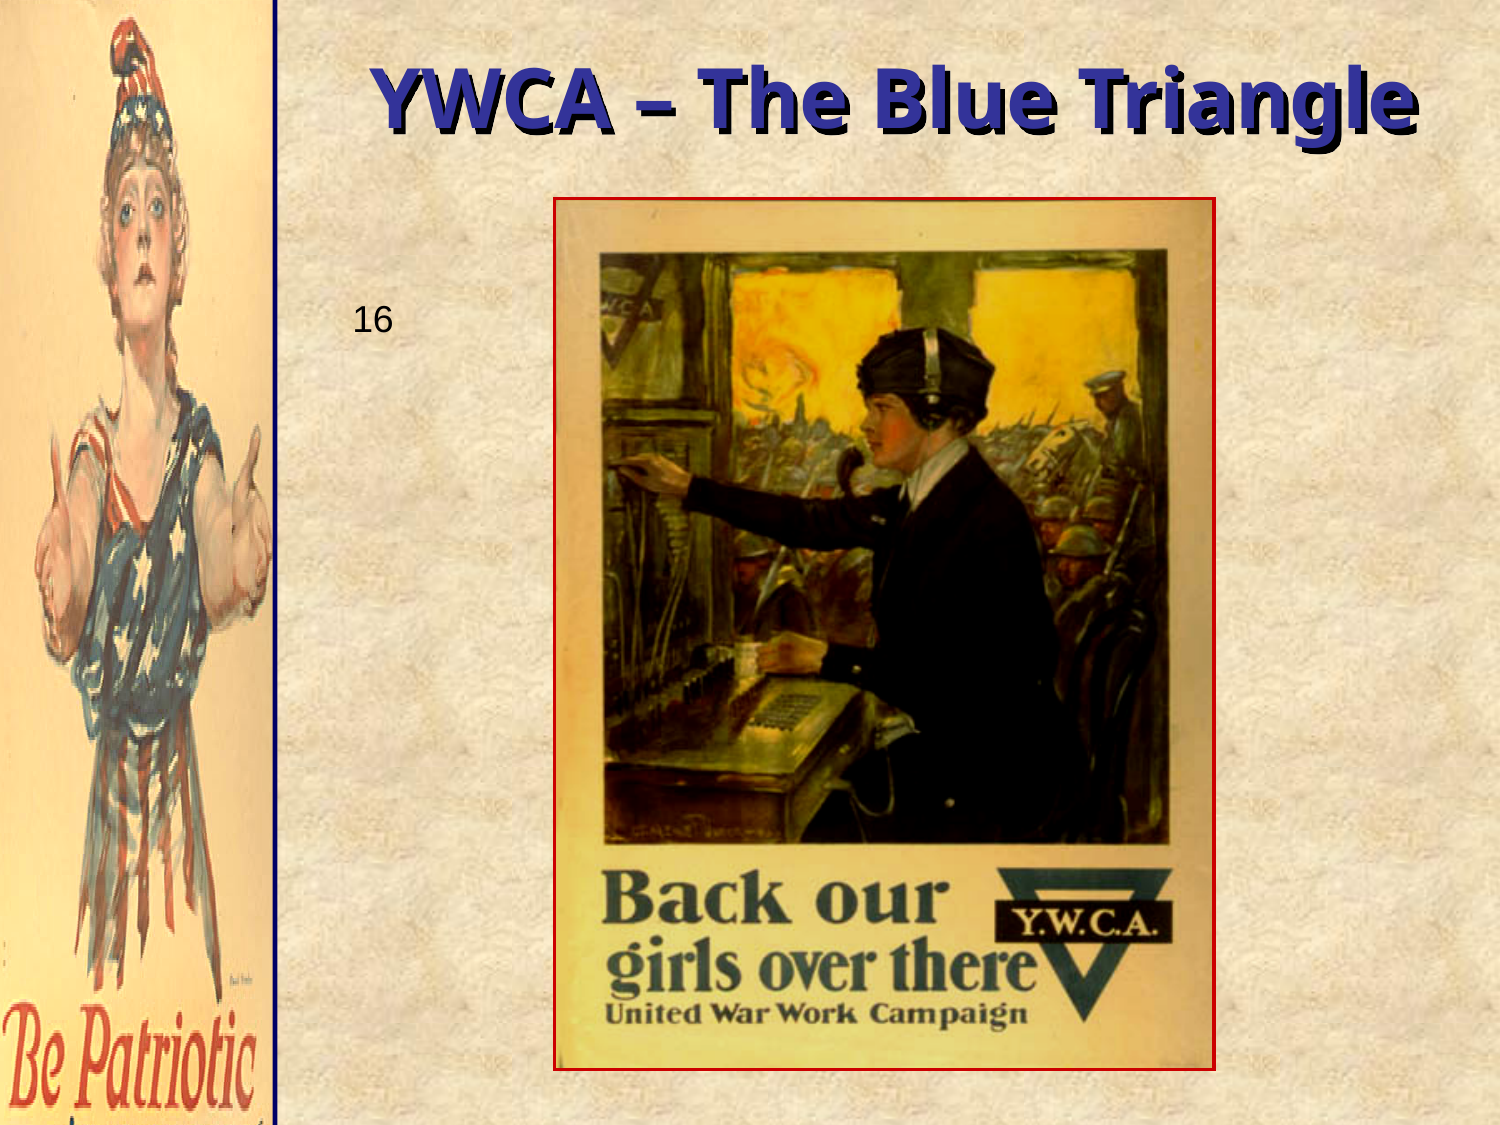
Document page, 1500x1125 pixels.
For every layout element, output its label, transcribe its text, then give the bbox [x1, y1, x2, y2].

title YWCA – The Blue Triangle [312, 37, 1475, 163]
text_box 16 [337, 287, 438, 348]
picture [278, 0, 1500, 1125]
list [555, 199, 1213, 1069]
picture [0, 0, 272, 1125]
